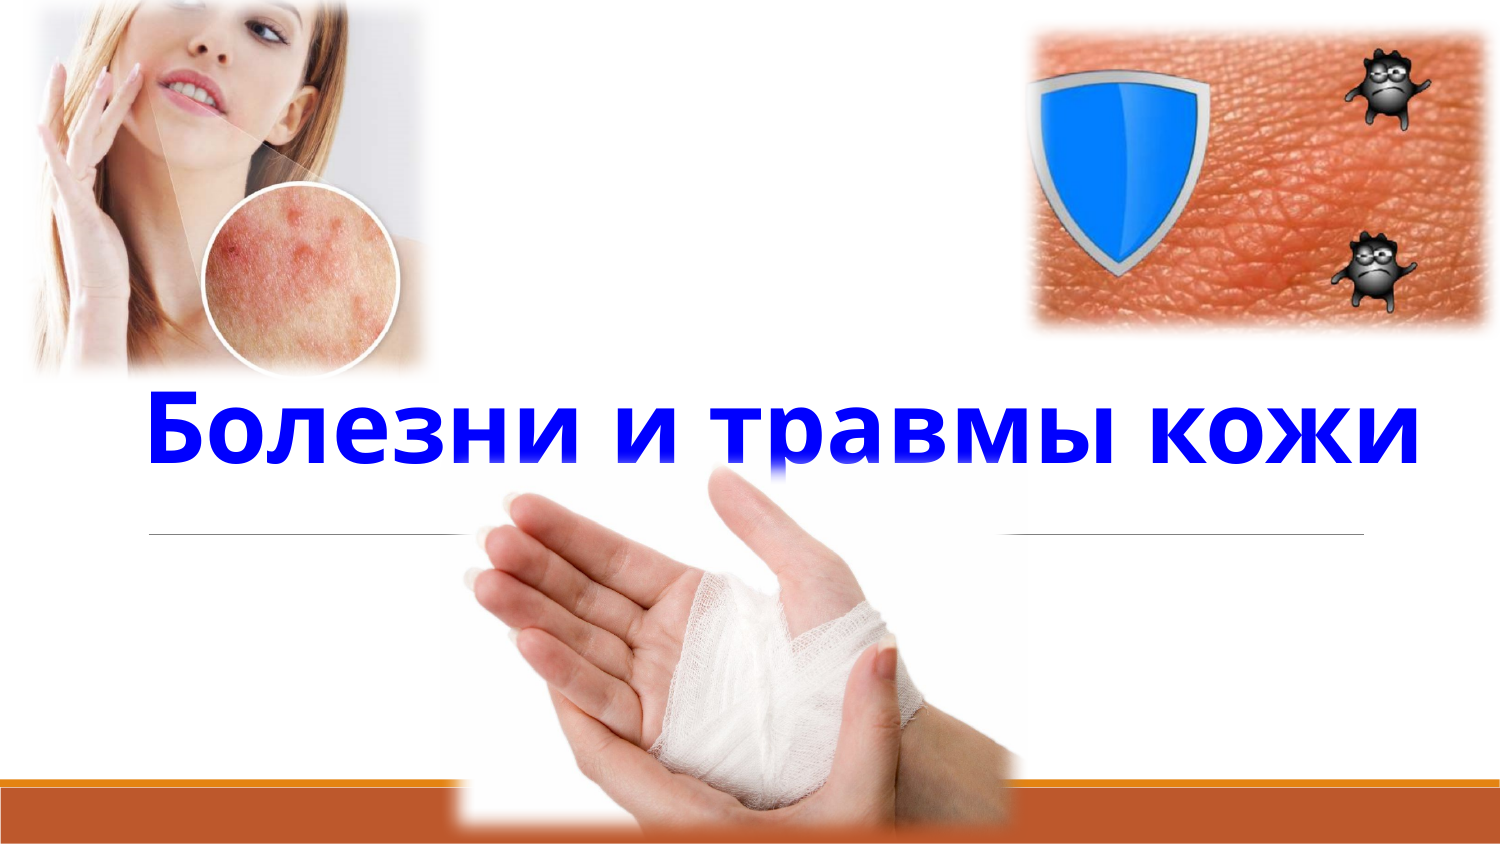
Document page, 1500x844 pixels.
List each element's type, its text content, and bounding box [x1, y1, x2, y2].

picture [1018, 17, 1500, 341]
picture [438, 449, 1029, 844]
text_box Болезни и травмы кожи [67, 334, 1500, 514]
picture [22, 0, 440, 399]
